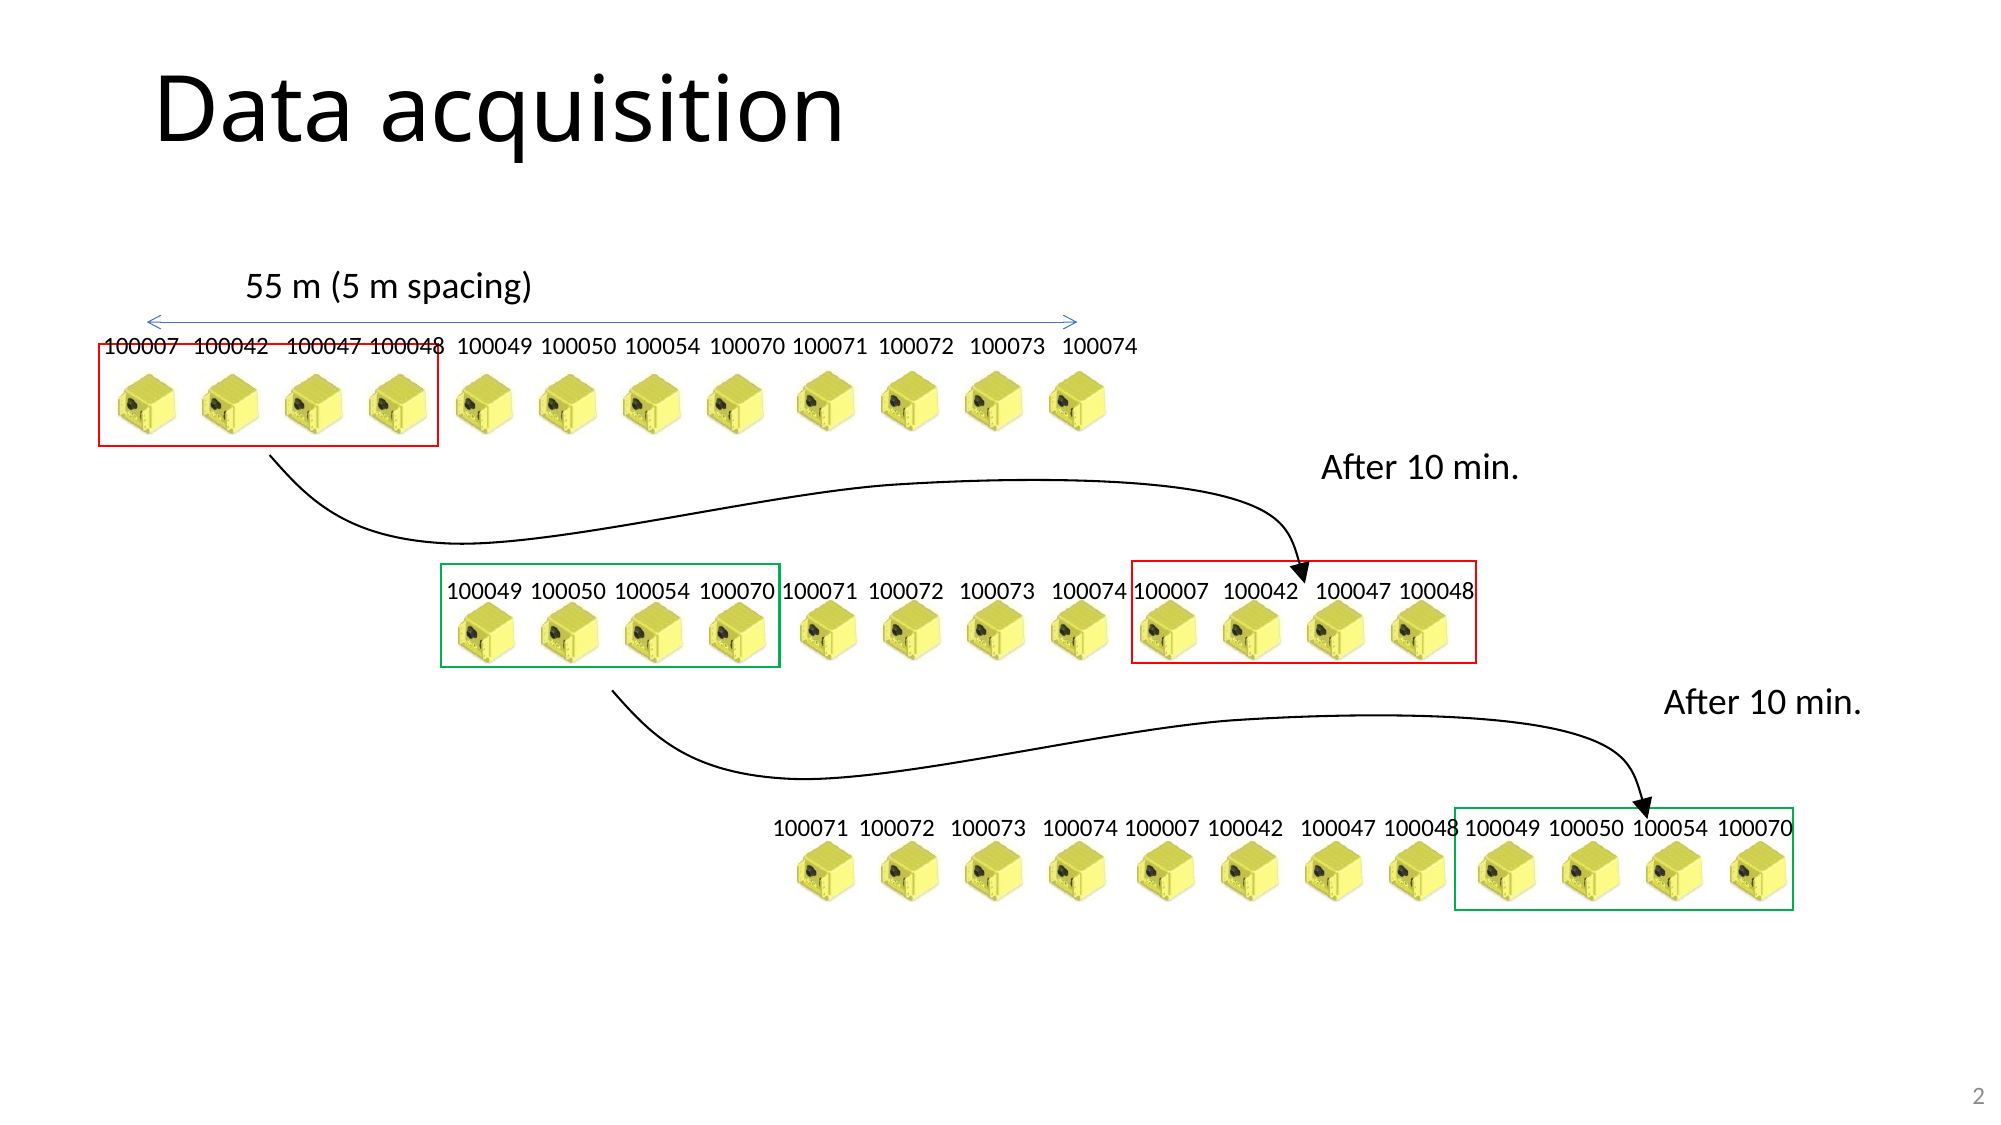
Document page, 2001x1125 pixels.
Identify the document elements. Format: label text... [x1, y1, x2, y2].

text_box 100007 [66, 322, 174, 367]
text_box 100048 [390, 323, 465, 344]
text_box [440, 564, 1949, 911]
text_box 100071 [765, 323, 852, 344]
text_box 100042 [174, 323, 257, 344]
text_box 100049 [465, 323, 514, 344]
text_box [99, 344, 1607, 664]
text_box 100072 [852, 323, 943, 344]
title Data acquisition [137, 3, 1863, 221]
text_box 100070 [683, 323, 765, 344]
text_box 100047 [257, 323, 390, 344]
slide_number 2 [1550, 1065, 2000, 1125]
text_box 100054 [598, 323, 683, 344]
text_box 55 m (5 m spacing) [230, 253, 879, 314]
text_box 100074 [1035, 322, 1164, 344]
text_box 100073 [943, 323, 1035, 344]
text_box 100050 [514, 323, 598, 344]
